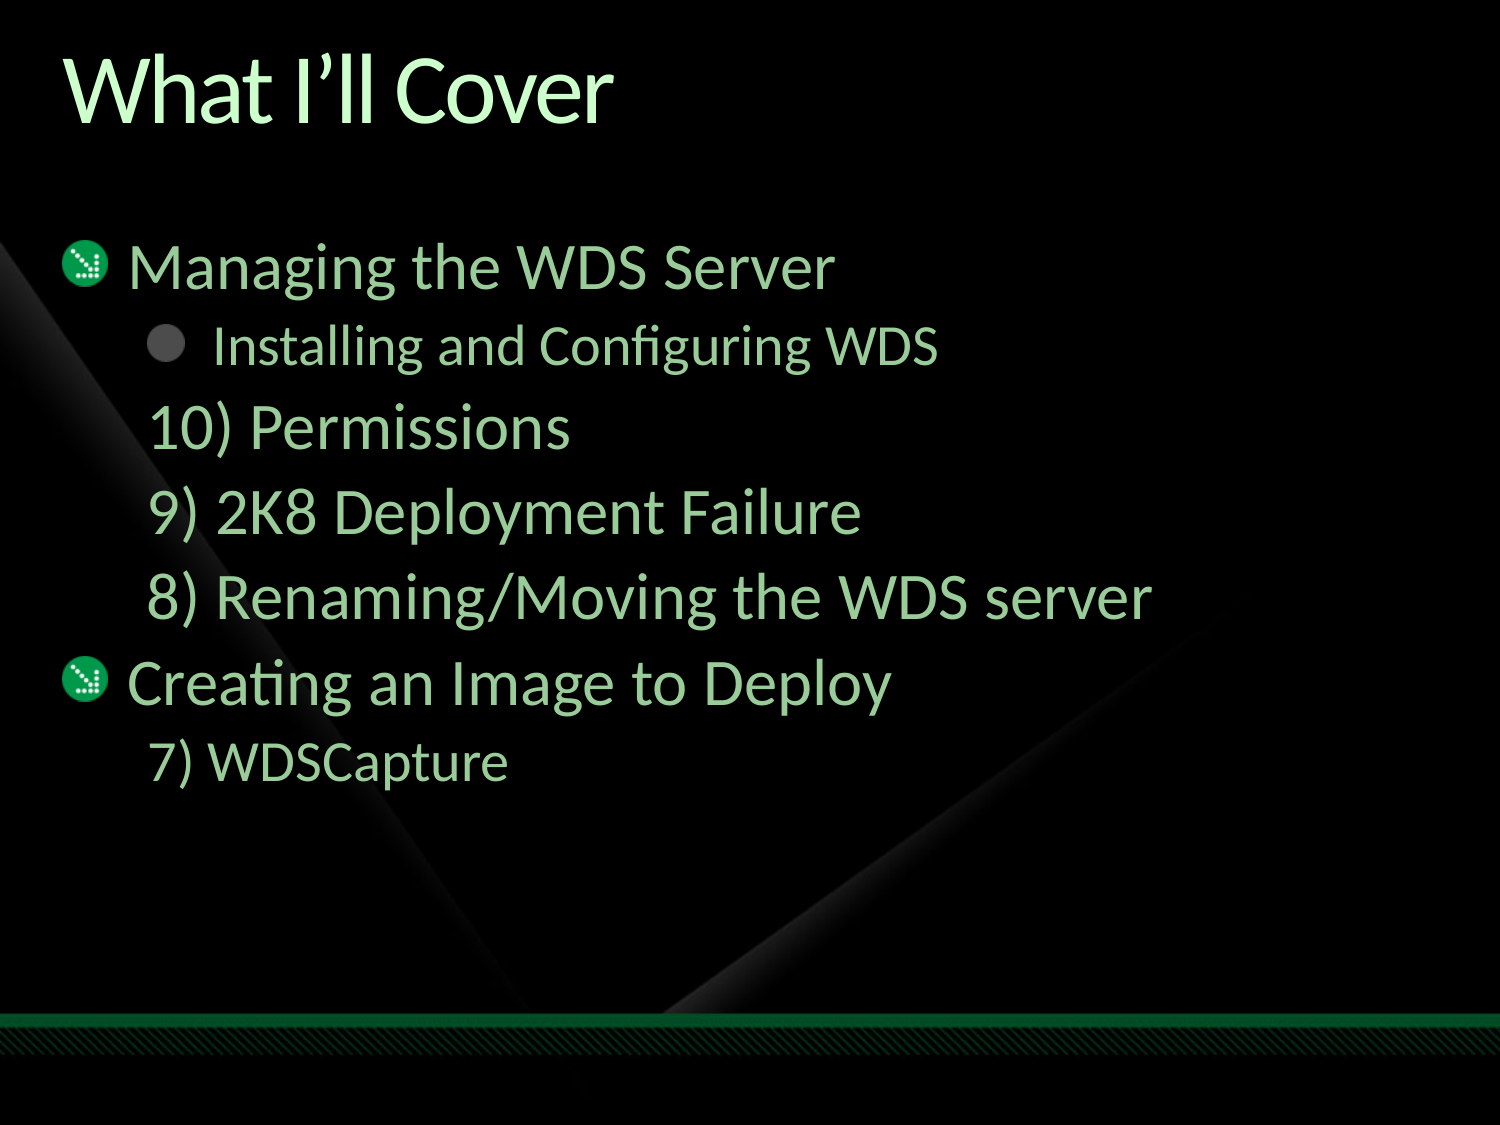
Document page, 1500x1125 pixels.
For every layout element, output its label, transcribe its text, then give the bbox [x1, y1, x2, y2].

list Managing the WDS Server Installing and Configuring WDS 10) Permissions 9) 2K8 Deployment Failure 8) Renaming/Moving the WDS server Creating an Image to Deploy 7) WDSCapture [62, 231, 1438, 583]
title What I’ll Cover [62, 37, 1438, 147]
picture [0, 0, 1500, 1125]
